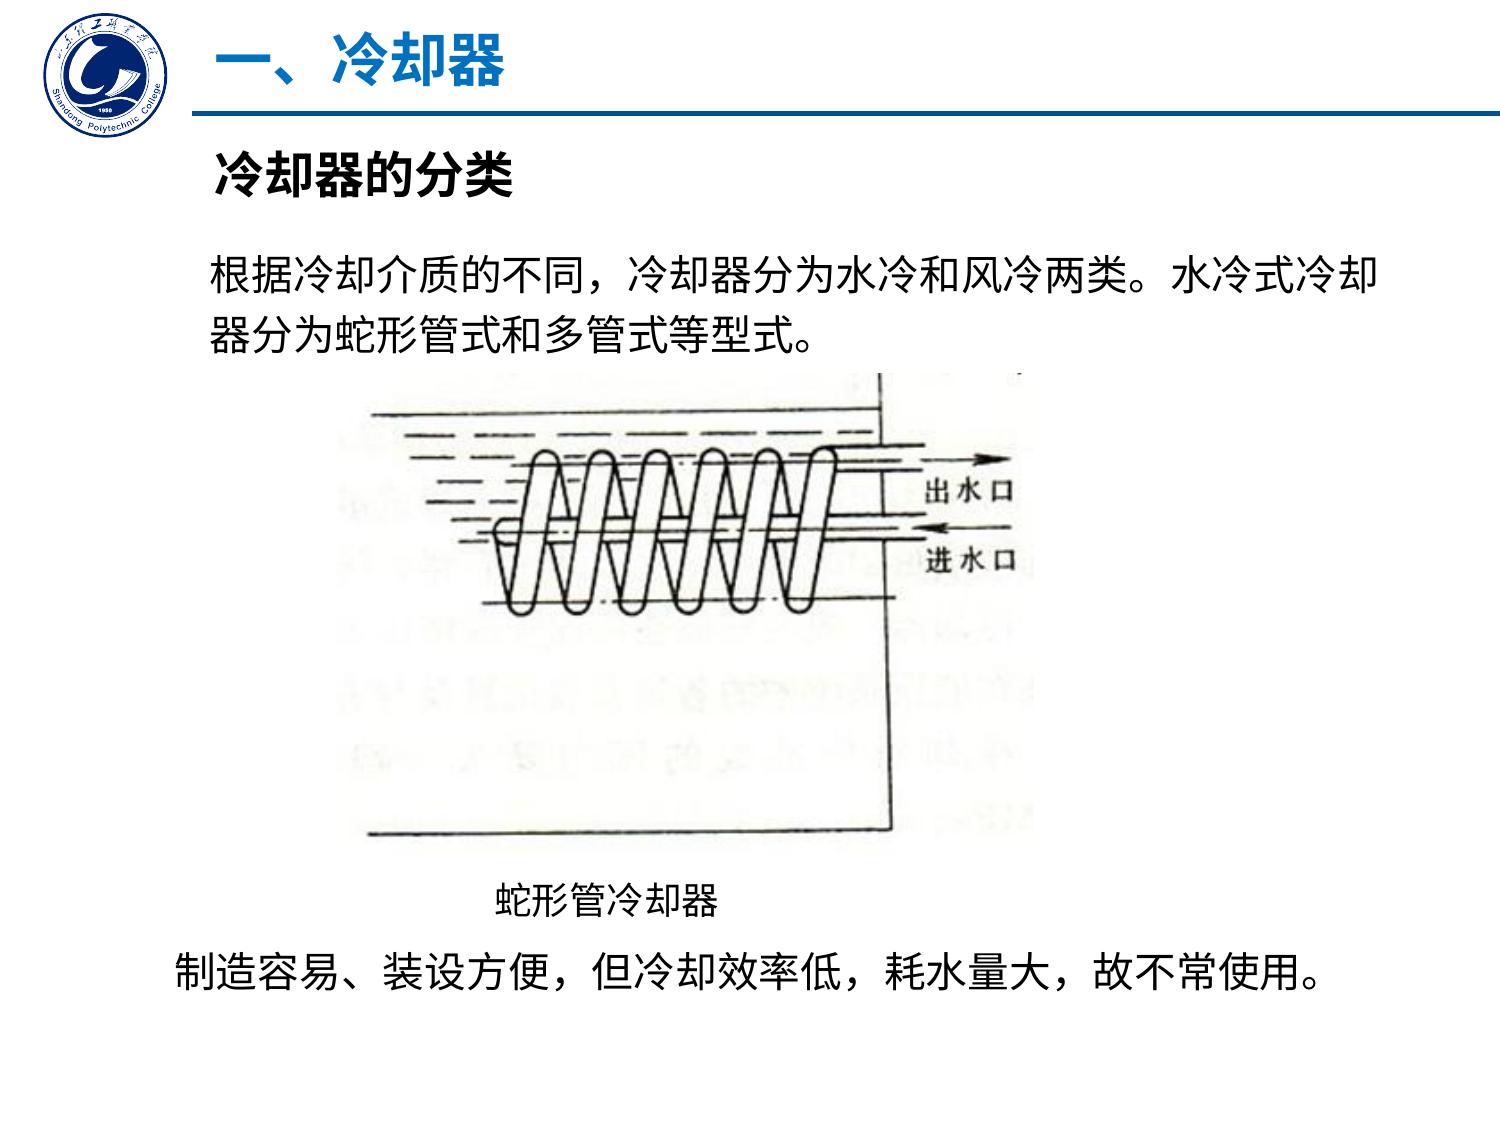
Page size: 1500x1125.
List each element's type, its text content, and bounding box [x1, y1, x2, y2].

text_box 根据冷却介质的不同，冷却器分为水冷和风冷两类。水冷式冷却器分为蛇形管式和多管式等型式。 [194, 231, 1424, 367]
picture [43, 7, 174, 138]
text_box 蛇形管冷却器 [479, 869, 735, 928]
picture [336, 373, 1034, 855]
text_box 冷却器的分类 [199, 136, 1299, 211]
text_box 一、冷却器 [199, 16, 1353, 102]
text_box 制造容易、装设方便，但冷却效率低，耗水量大，故不常使用。 [159, 928, 1365, 1004]
